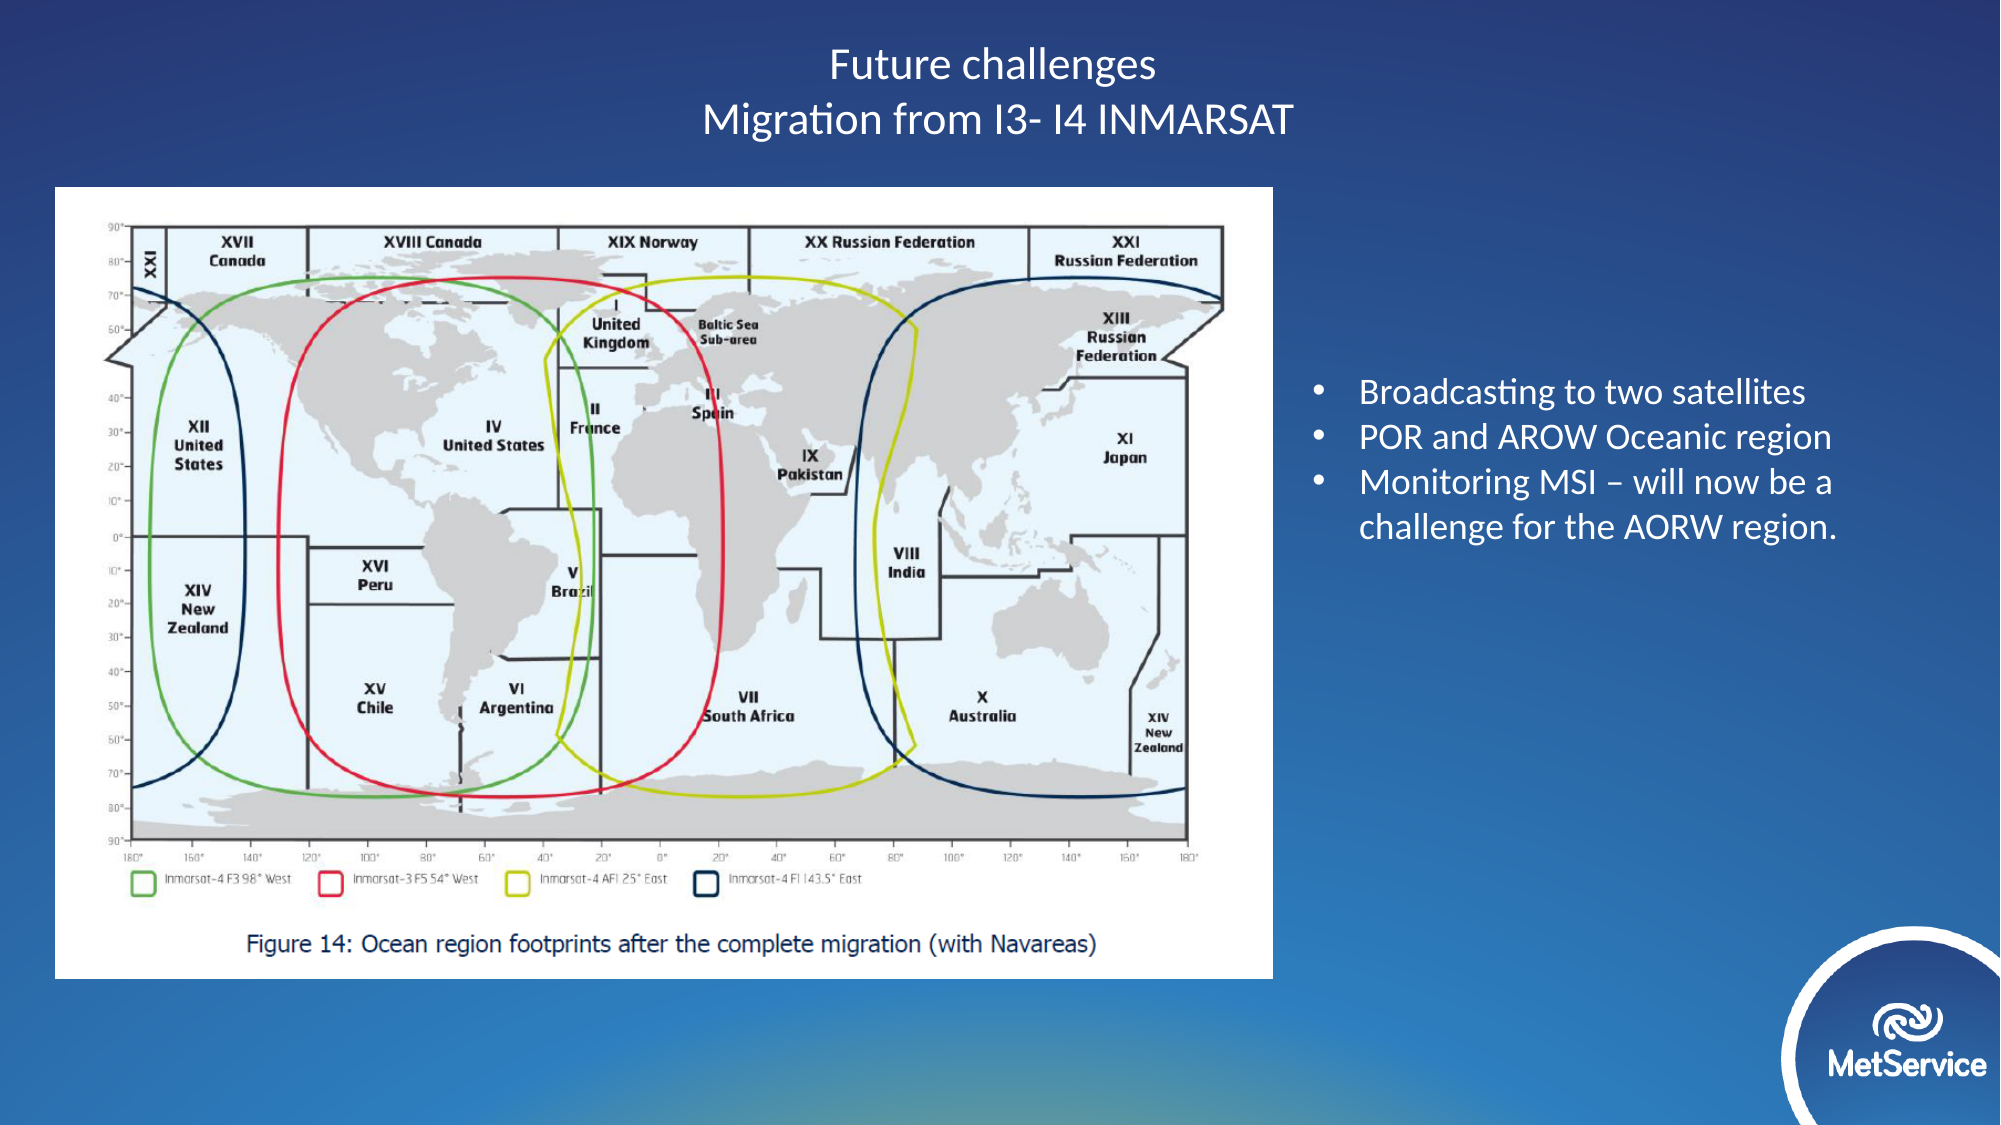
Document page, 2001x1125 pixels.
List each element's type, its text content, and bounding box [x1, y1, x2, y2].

text_box Broadcasting to two satellites POR and AROW Oceanic region Monitoring MSI – will now be a challenge for the AORW region. [1297, 359, 1984, 694]
picture [0, 0, 2000, 1125]
text_box Future challenges Migration from I3- I4 INMARSAT [683, 26, 1314, 153]
